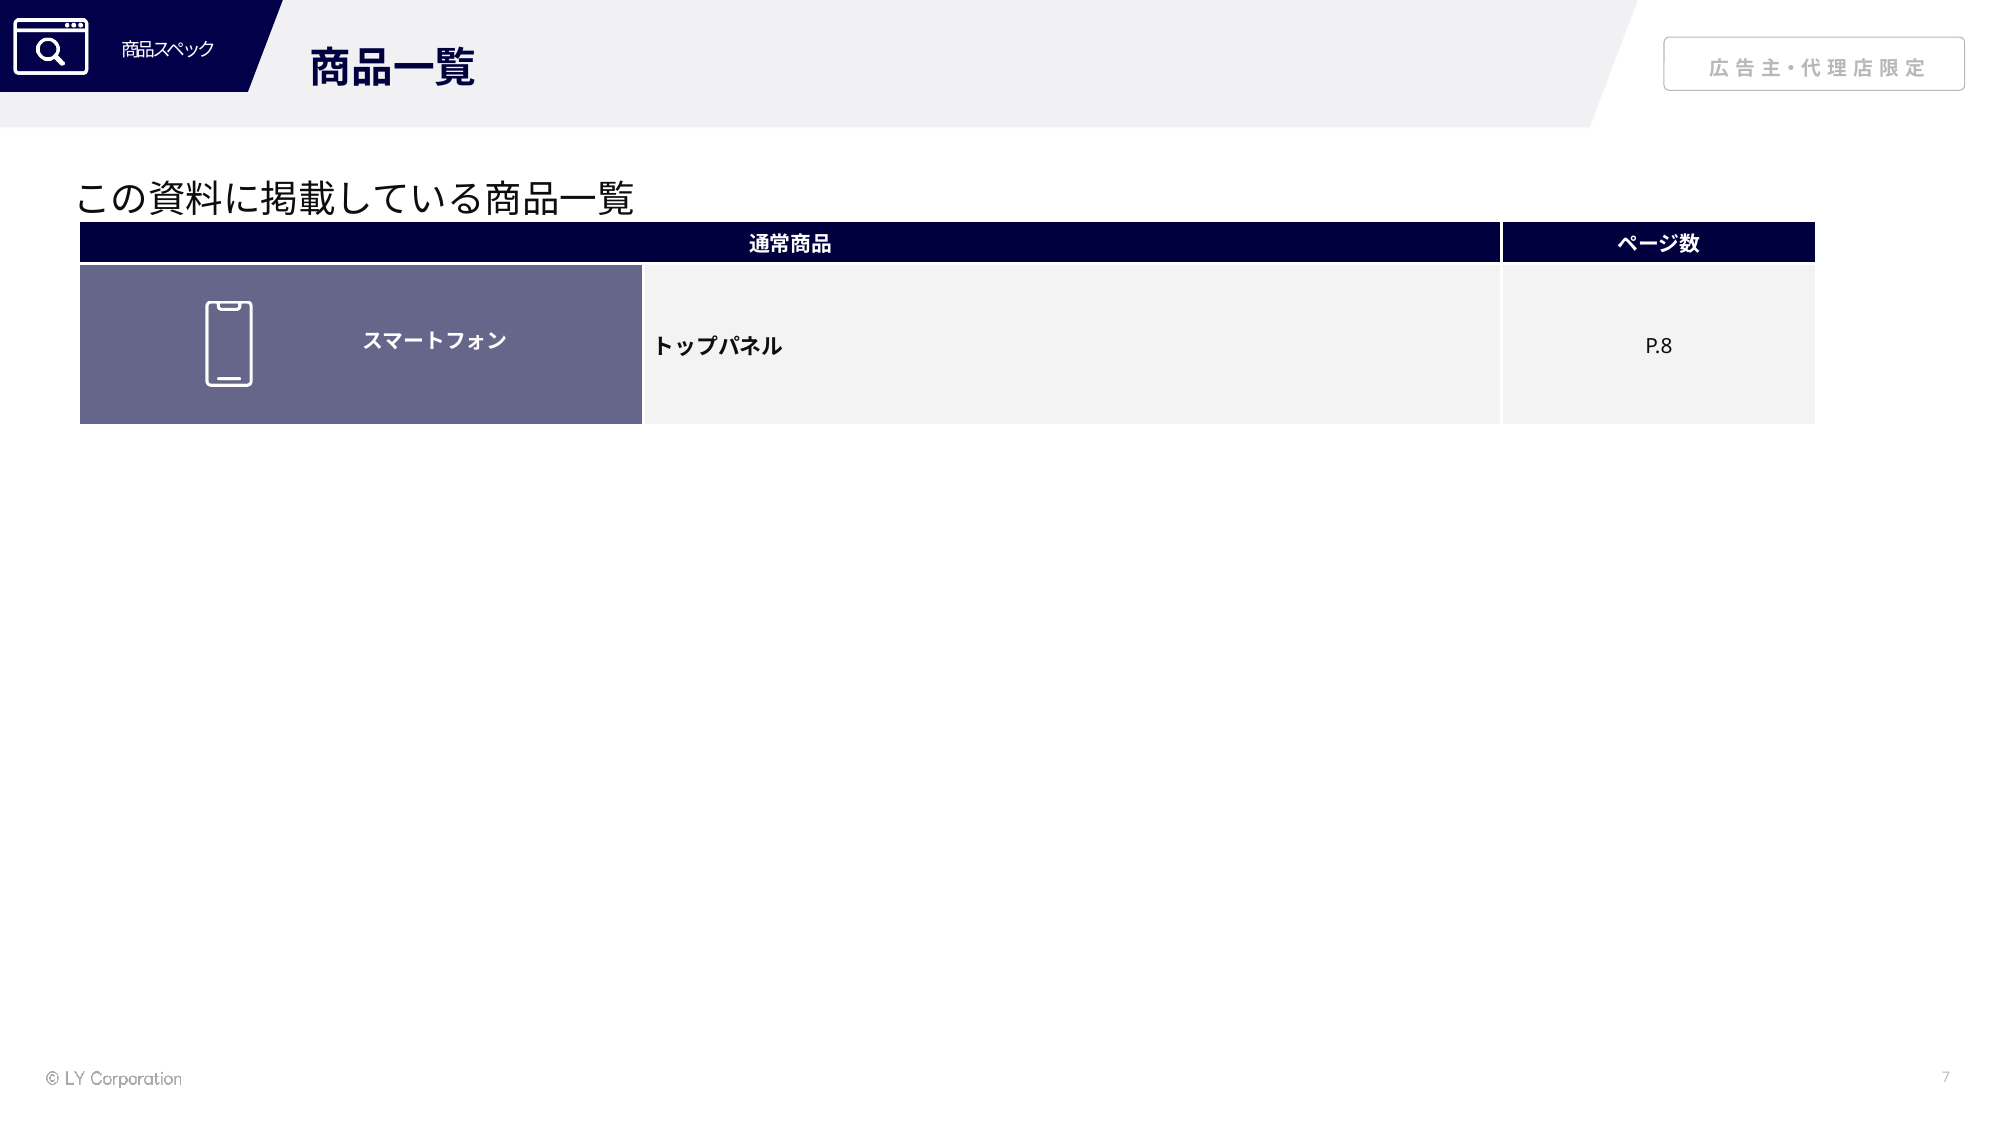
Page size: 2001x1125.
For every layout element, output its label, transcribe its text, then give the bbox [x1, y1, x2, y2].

table_cell [80, 265, 642, 424]
list 商品スペック [97, 13, 240, 81]
table_cell P.8 [1503, 265, 1815, 424]
table_header 通常商品 [80, 222, 1500, 262]
text_box この資料に掲載している商品一覧 [73, 175, 1645, 221]
picture [9, 5, 92, 87]
text_box スマートフォン [347, 319, 549, 360]
table_header ページ数 [1503, 222, 1815, 262]
table_cell トップパネル [645, 265, 1500, 424]
picture [205, 300, 253, 387]
picture [46, 1071, 181, 1088]
list 商品一覧 [309, 41, 1645, 97]
